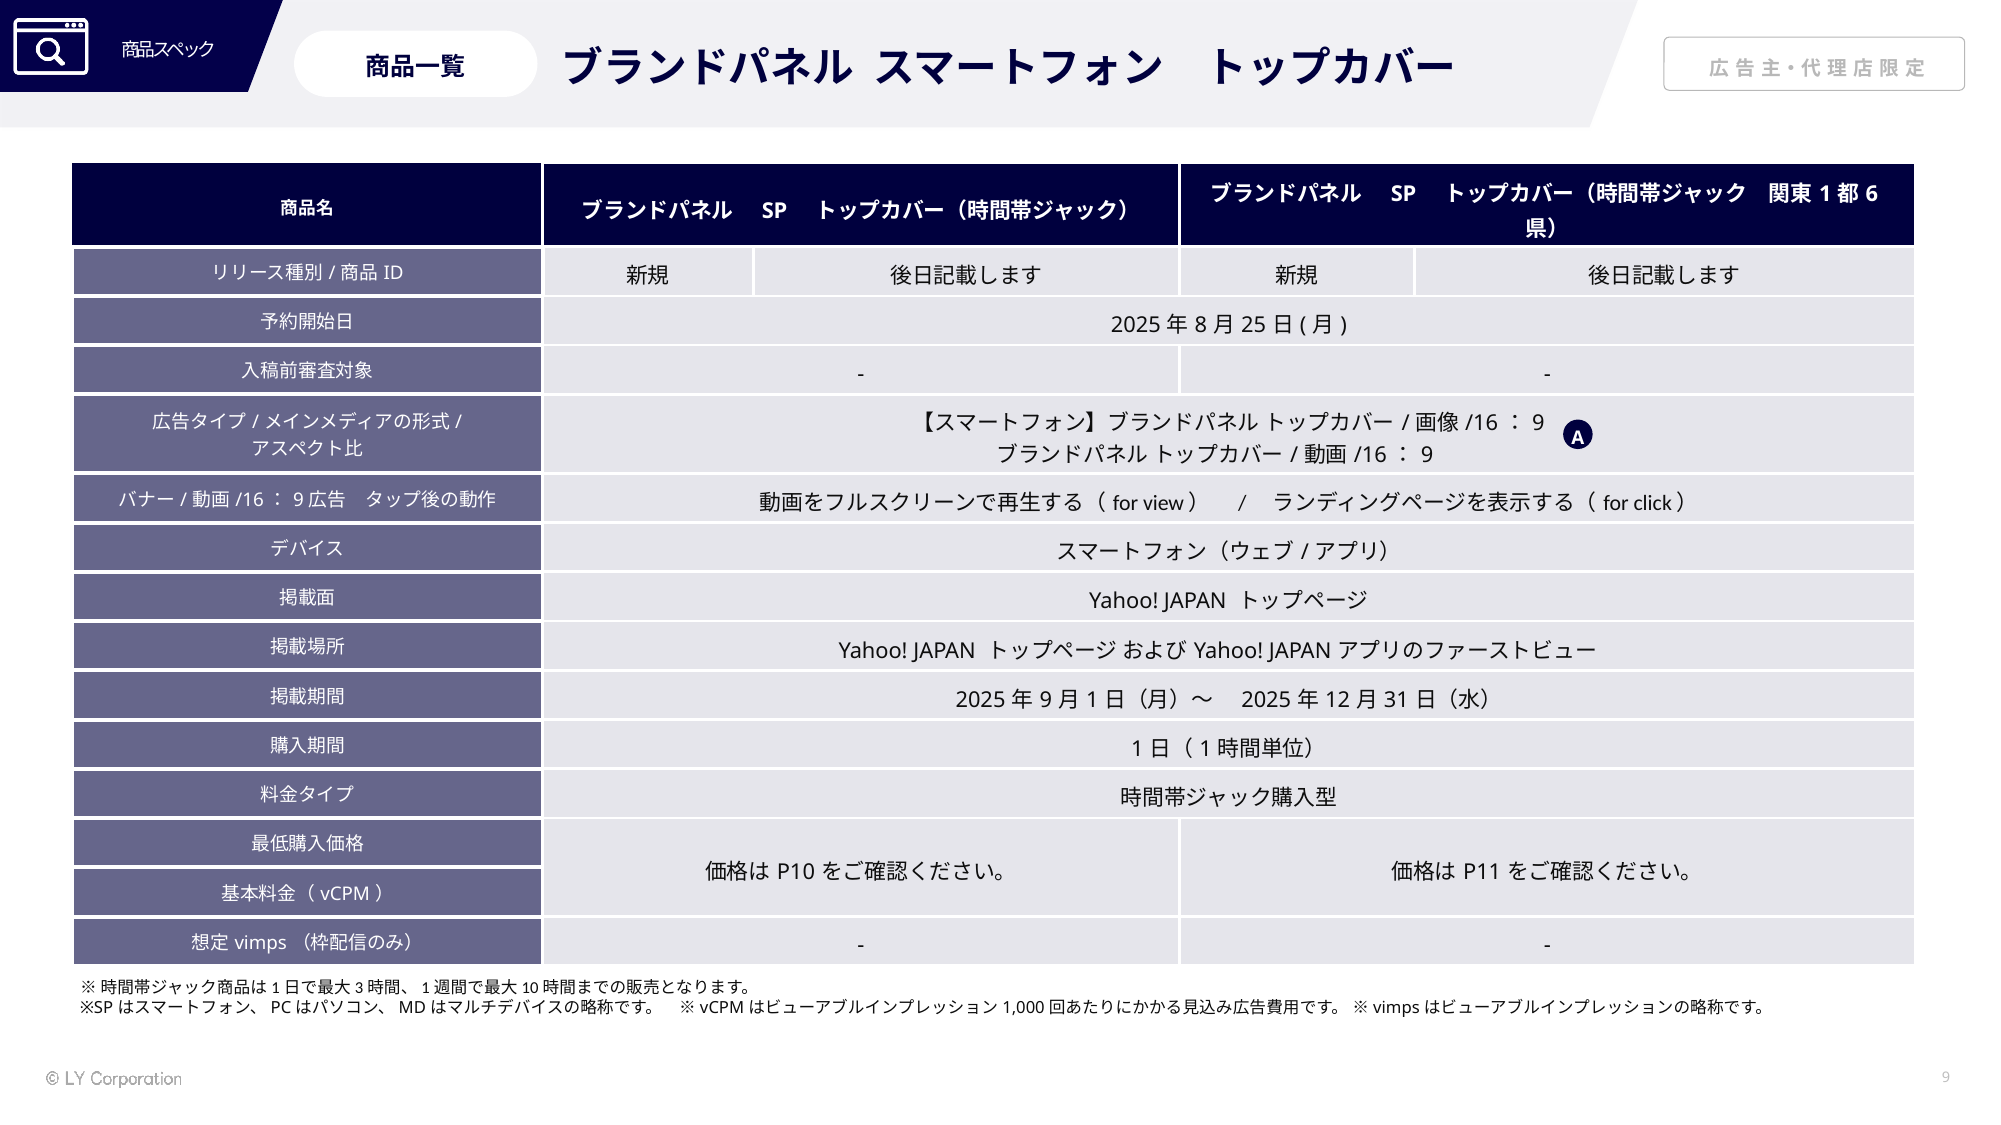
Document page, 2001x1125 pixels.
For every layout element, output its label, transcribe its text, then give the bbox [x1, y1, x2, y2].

table_cell - [1181, 346, 1914, 393]
table_header ブランドパネル SP トップカバー（時間帯ジャック） [544, 164, 1178, 245]
table_cell 【スマートフォン】ブランドパネル トップカバー/画像/16：9 ブランドパネル トップカバー/動画/16：9 [544, 396, 1914, 472]
table_cell 広告タイプ/メインメディアの形式/ アスペクト比 [74, 396, 541, 471]
table_cell 時間帯ジャック購入型 [544, 770, 1914, 817]
list 商品スペック [97, 13, 240, 81]
table_cell - [1181, 918, 1914, 964]
table_cell 最低購入価格 [74, 820, 541, 865]
table_cell リリース種別/商品ID [74, 249, 541, 294]
table_cell 価格はP11をご確認ください。 [1181, 819, 1914, 915]
picture [46, 1071, 181, 1088]
table_cell Yahoo! JAPAN トップページ [544, 573, 1914, 620]
text_box ※時間帯ジャック商品は1日で最大3時間、1週間で最大10時間までの販売となります。 ※SPはスマートフォン、PCはパソコン、MDはマルチデバイスの略称です。 ※vCPMはビューアブルインプレッション1,000回あたりにかかる見込み広告費用です。 ※vimpsはビューアブルインプレッションの略称です。 [64, 969, 1788, 1025]
table_cell 掲載期間 [74, 672, 541, 718]
table_cell 後日記載します [1416, 248, 1914, 295]
picture [9, 5, 92, 87]
table_cell 購入期間 [74, 722, 541, 767]
table_cell 価格はP10をご確認ください。 [544, 819, 1178, 915]
table_cell 1日（1時間単位） [544, 721, 1914, 767]
text_box 商品一覧 [293, 29, 539, 98]
list ブランドパネル スマートフォン トップカバー [561, 41, 1592, 97]
table_header 商品名 [72, 163, 541, 245]
text_box A [1563, 419, 1593, 450]
table_cell バナー/動画/16：9広告 タップ後の動作 [74, 475, 541, 521]
table_cell - [544, 918, 1178, 964]
table_cell 新規 [545, 248, 752, 295]
table_cell - [544, 346, 1178, 393]
table_cell 入稿前審査対象 [74, 347, 541, 392]
table_cell 掲載面 [74, 574, 541, 619]
table_cell 料金タイプ [74, 771, 541, 816]
table_cell 後日記載します [755, 248, 1178, 295]
table_cell 新規 [1181, 248, 1413, 295]
table_cell 2025年8月25日(月) [544, 297, 1914, 344]
table_cell Yahoo! JAPAN トップページ およびYahoo! JAPANアプリのファーストビュー [544, 622, 1914, 669]
table_cell スマートフォン（ウェブ/アプリ） [544, 524, 1914, 570]
table_cell 2025年9月1日（月）～ 2025年12月31日（水） [544, 672, 1914, 718]
table_header ブランドパネル SP トップカバー（時間帯ジャック 関東1都6県） [1181, 164, 1914, 245]
table_cell 動画をフルスクリーンで再生する（for view） / ランディングページを表示する（for click） [544, 475, 1914, 521]
table_cell デバイス [74, 525, 541, 570]
table_cell 掲載場所 [74, 623, 541, 668]
table_cell 予約開始日 [74, 298, 541, 343]
table_cell 基本料金（vCPM） [74, 869, 541, 915]
table_cell 想定vimps（枠配信のみ） [74, 919, 541, 964]
